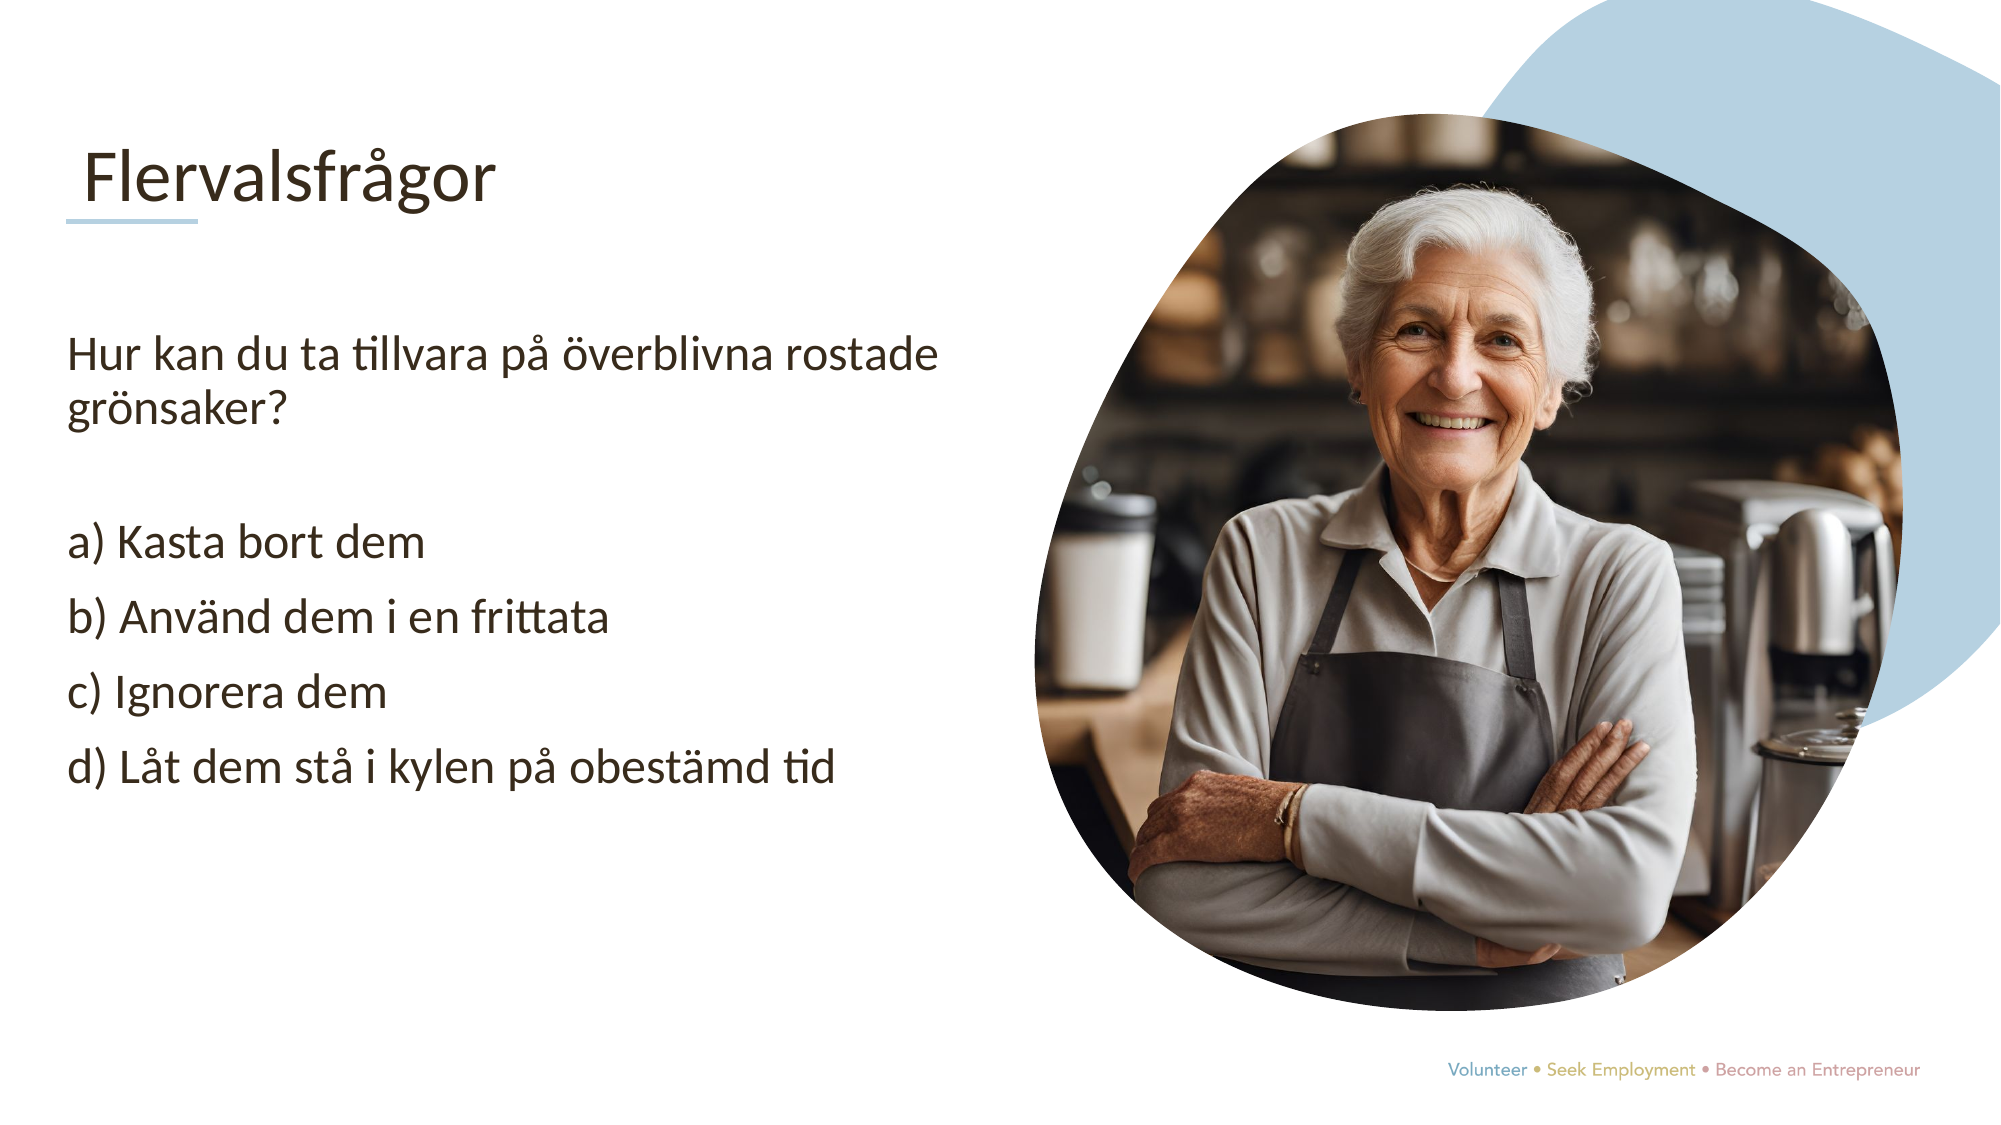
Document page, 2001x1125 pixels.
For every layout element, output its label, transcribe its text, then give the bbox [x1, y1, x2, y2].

picture [1034, 113, 1903, 1011]
text_box Hur kan du ta tillvara på överblivna rostade grönsaker? a) Kasta bort dem b) Använd dem i en frittata c) Ignorera dem d) Låt dem stå i kylen på obestämd tid [52, 319, 1019, 984]
text_box Flervalsfrågor [68, 129, 903, 356]
picture [1418, 1046, 1971, 1103]
